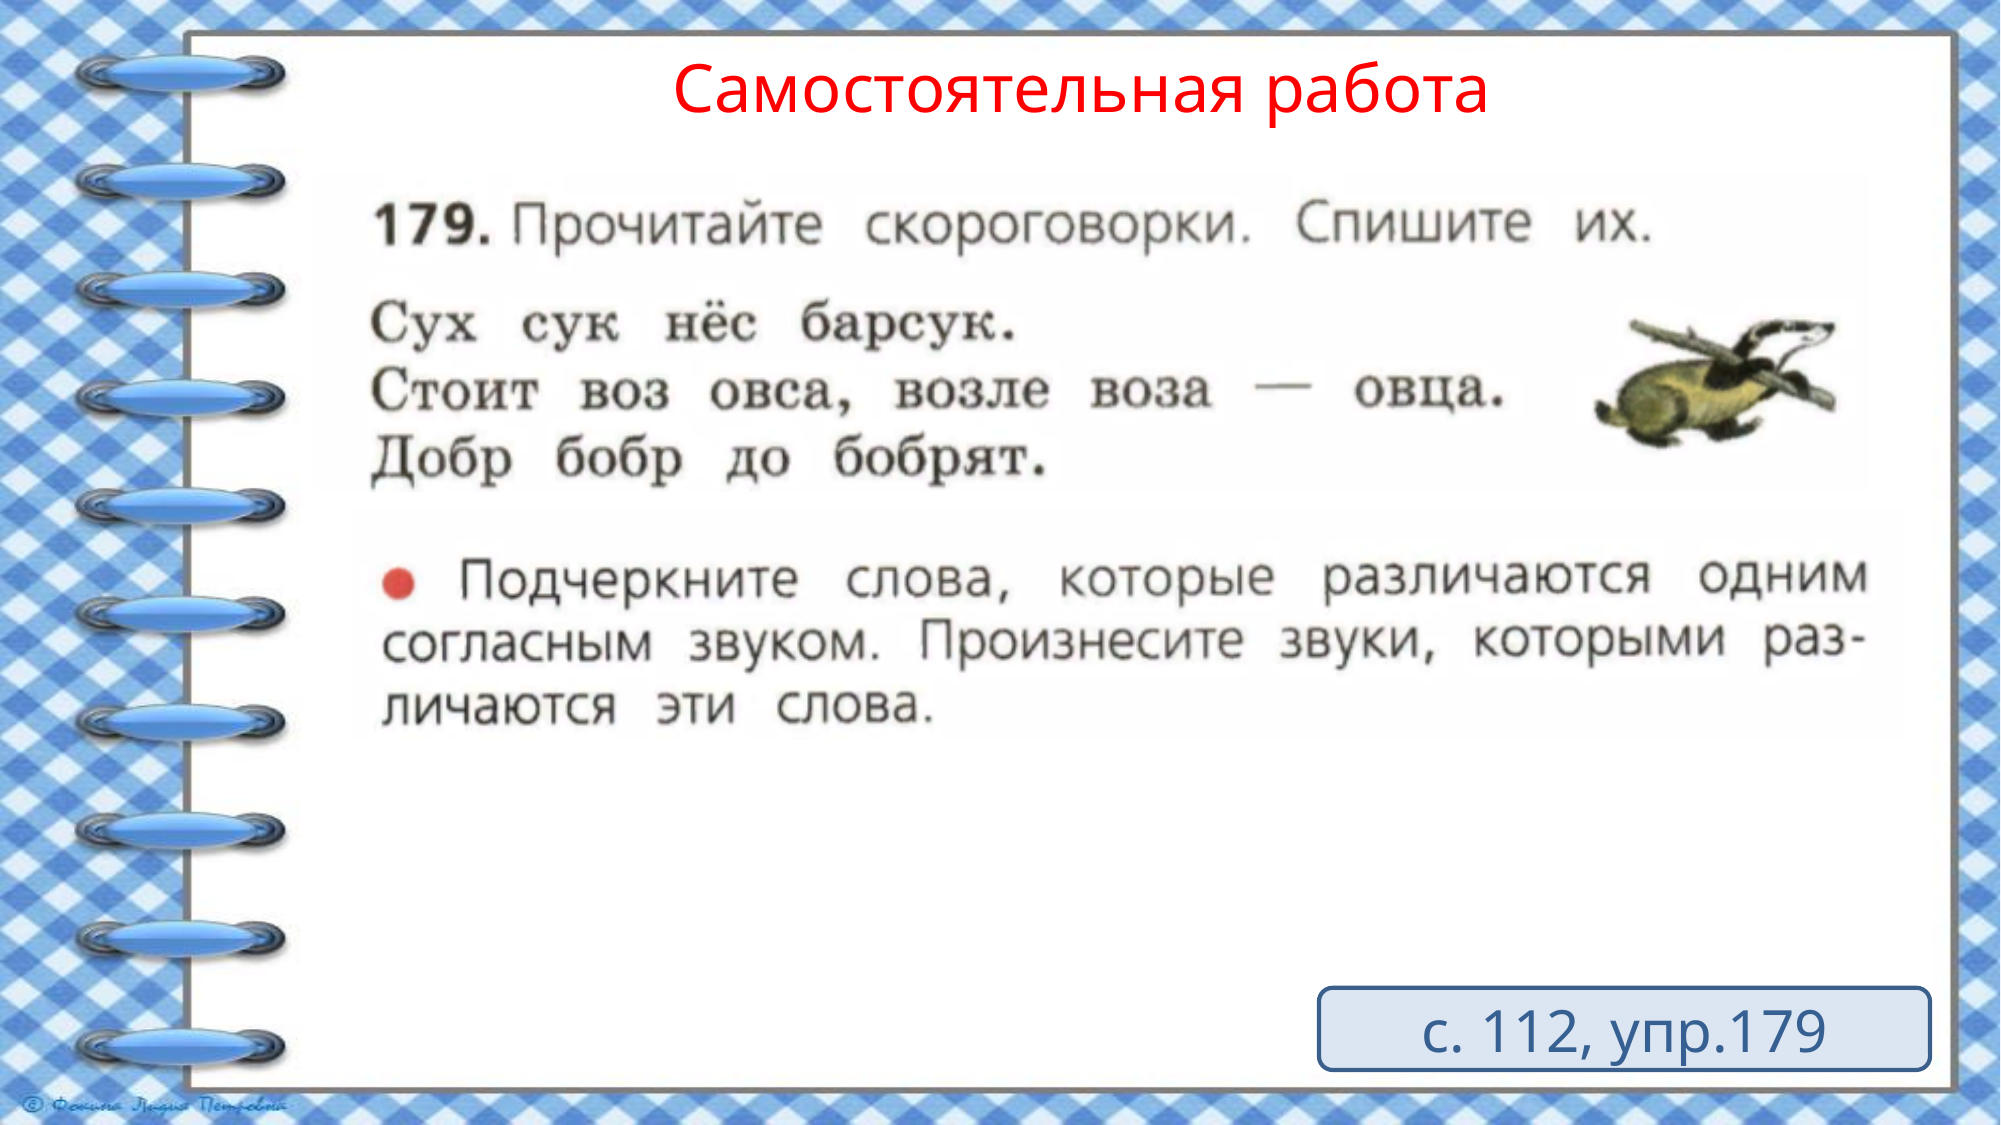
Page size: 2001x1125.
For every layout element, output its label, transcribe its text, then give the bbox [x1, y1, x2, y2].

text_box Самостоятельная работа [467, 38, 1698, 143]
picture [0, 0, 2001, 1125]
text_box с. 112, упр.179 [1316, 985, 1933, 1073]
